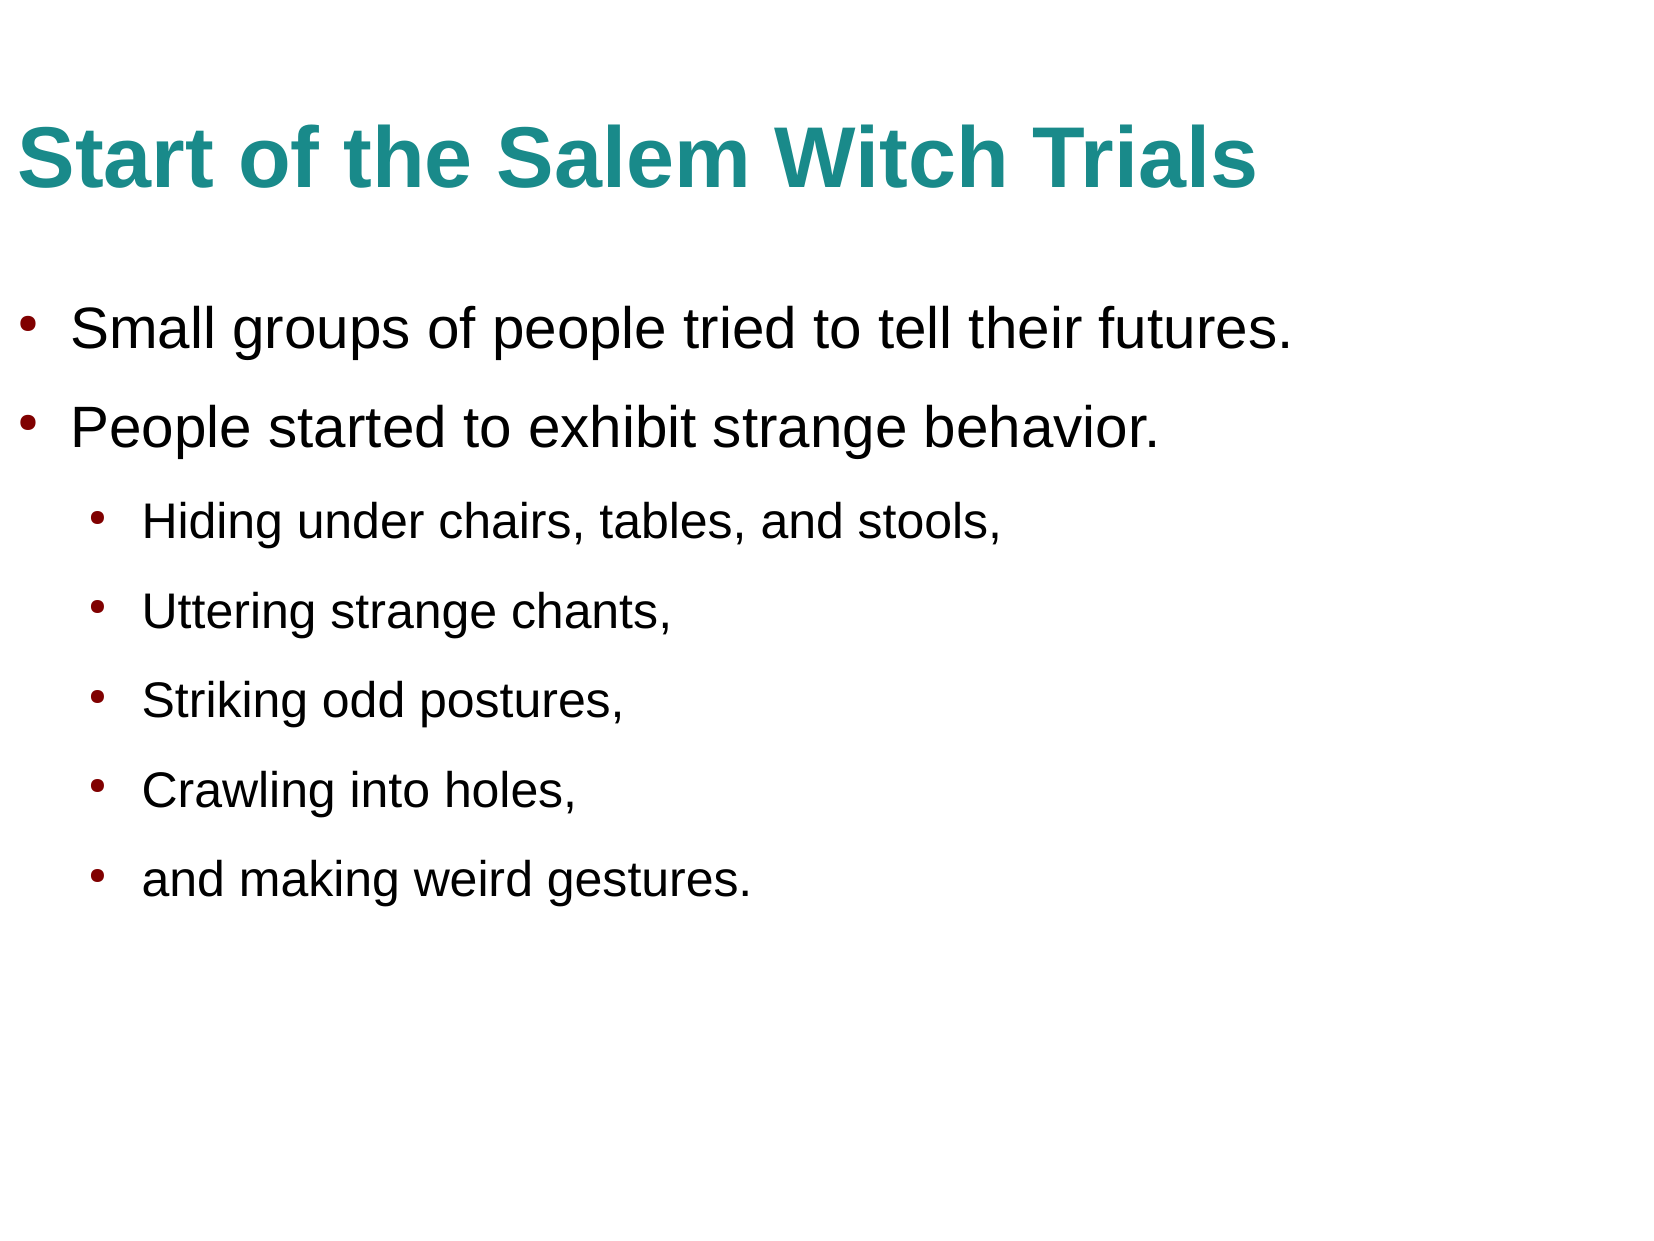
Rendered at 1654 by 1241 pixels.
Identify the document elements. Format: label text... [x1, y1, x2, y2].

text_box Small groups of people tried to tell their futures. People started to exhibit strange behavior. Hiding under chairs, tables, and stools, Uttering strange chants, Striking odd postures, Crawling into holes, and making weird gestures. [0, 290, 1335, 1109]
title Start of the Salem Witch Trials [0, 49, 1359, 257]
